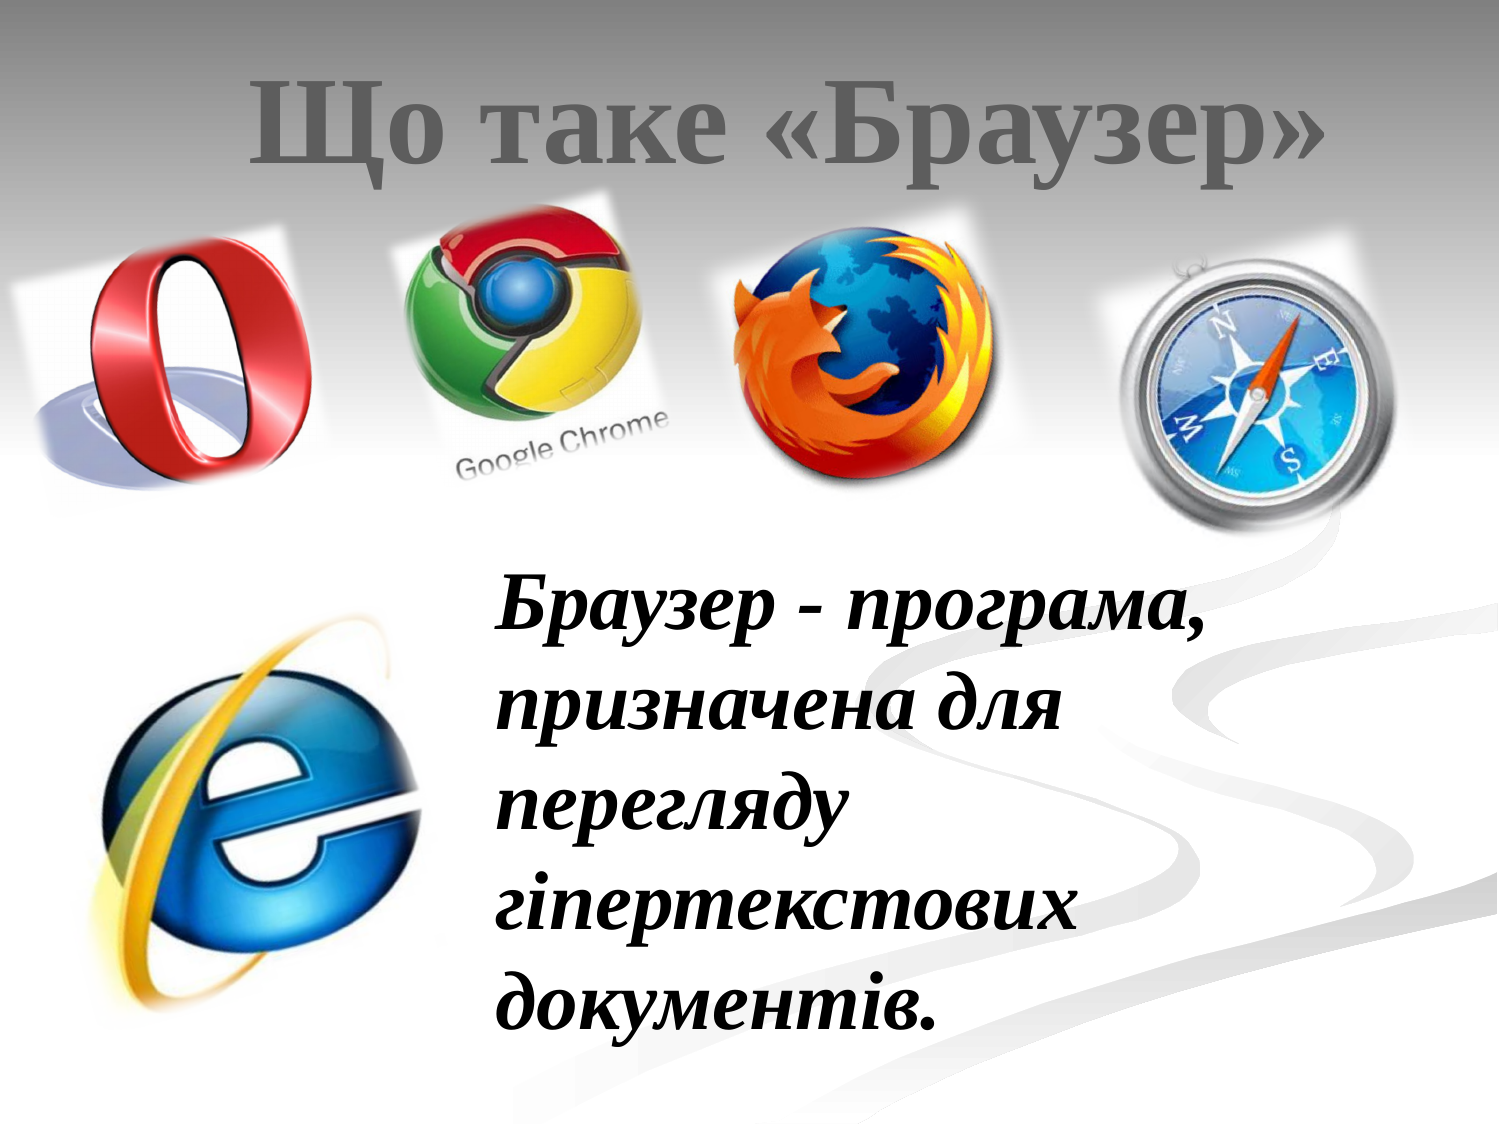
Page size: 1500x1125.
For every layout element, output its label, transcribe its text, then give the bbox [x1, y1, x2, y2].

picture [1100, 233, 1411, 544]
picture [45, 638, 437, 997]
text_box Браузер - програма, призначена для перегляду гіпертекстових документів. [480, 539, 1430, 1054]
picture [18, 232, 323, 500]
picture [398, 198, 659, 470]
text_box Що таке «Браузер» [233, 30, 1348, 196]
picture [711, 211, 1027, 504]
